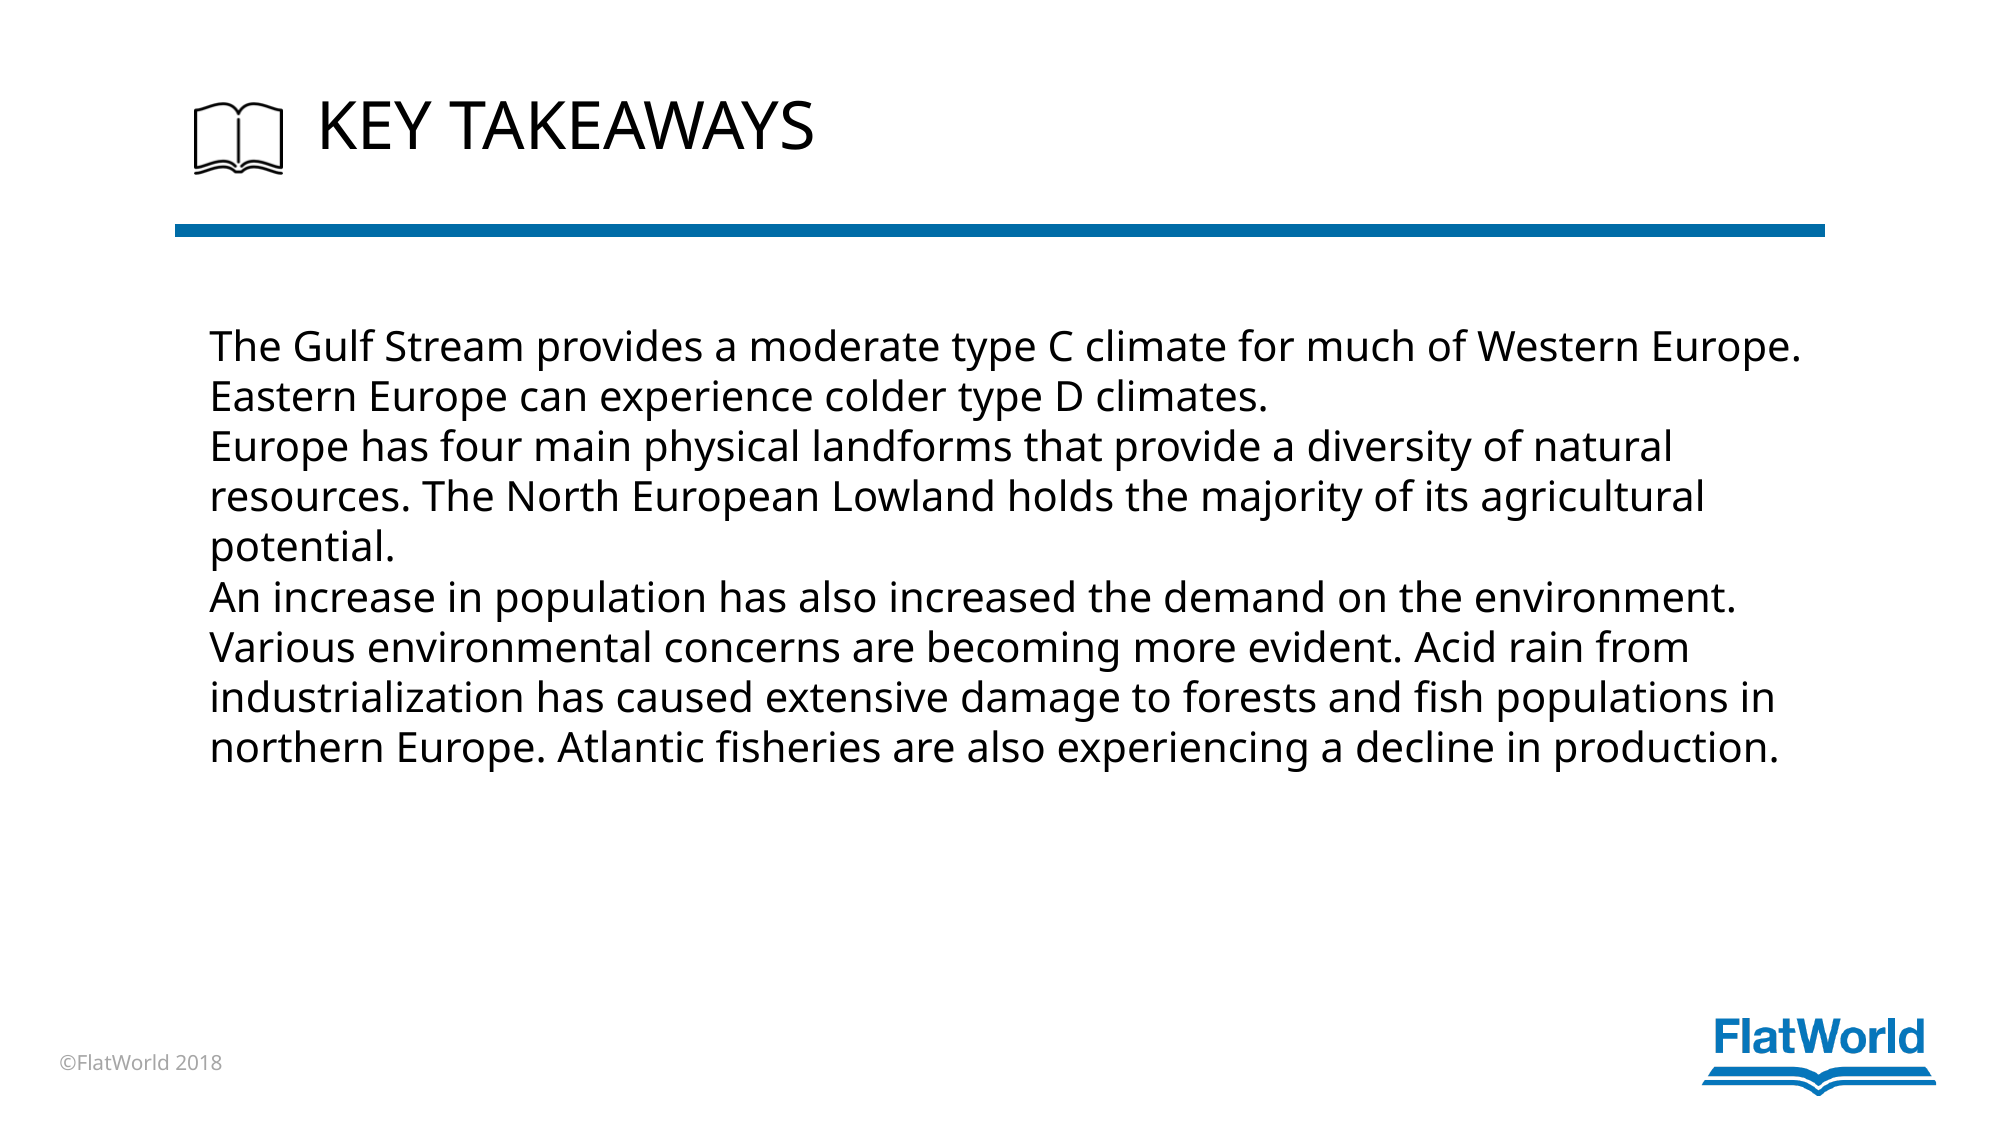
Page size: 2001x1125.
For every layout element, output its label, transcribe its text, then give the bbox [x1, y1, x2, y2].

subtitle The Gulf Stream provides a moderate type C climate for much of Western Europe. Eastern Europe can experience colder type D climates. Europe has four main physical landforms that provide a diversity of natural resources. The North European Lowland holds the majority of its agricultural potential. An increase in population has also increased the demand on the environment. Various environmental concerns are becoming more evident. Acid rain from industrialization has caused extensive damage to forests and fish populations in northern Europe. Atlantic fisheries are also experiencing a decline in production. [194, 312, 1825, 856]
picture [194, 94, 283, 183]
title KEY TAKEAWAYS [301, 75, 1175, 190]
